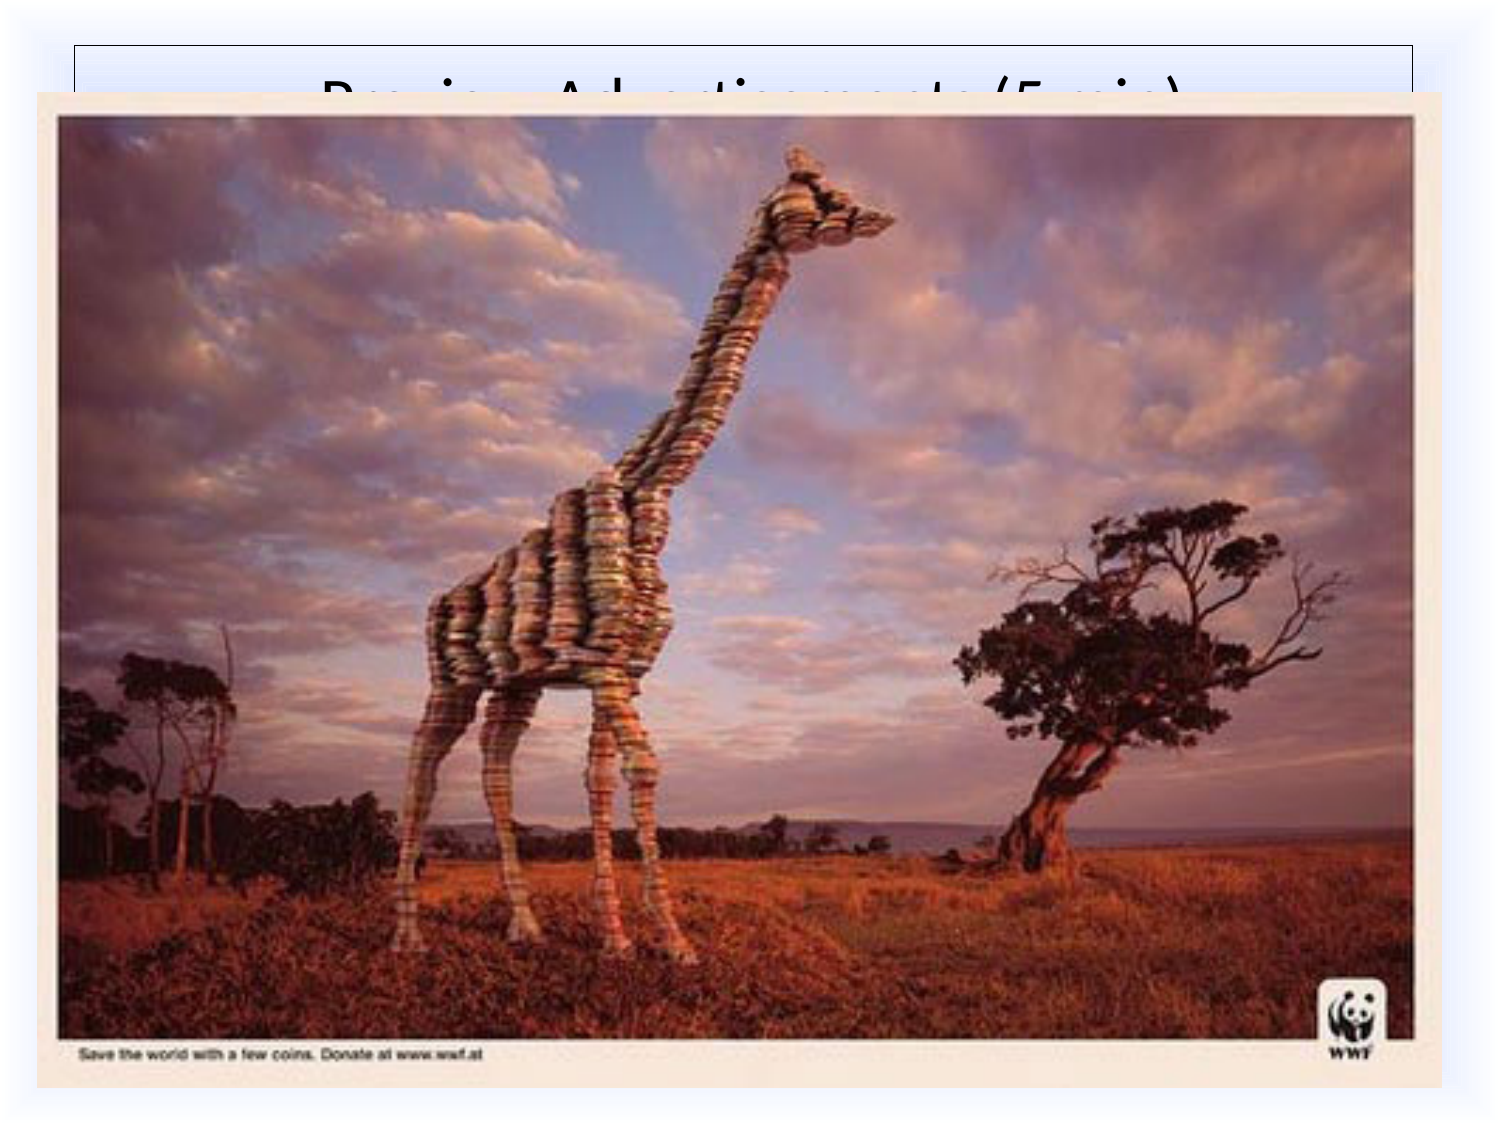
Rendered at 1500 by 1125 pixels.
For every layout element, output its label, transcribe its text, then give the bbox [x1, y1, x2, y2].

text_box Preview Advertisements (5 min) [74, 45, 1413, 90]
picture [37, 91, 1442, 1088]
